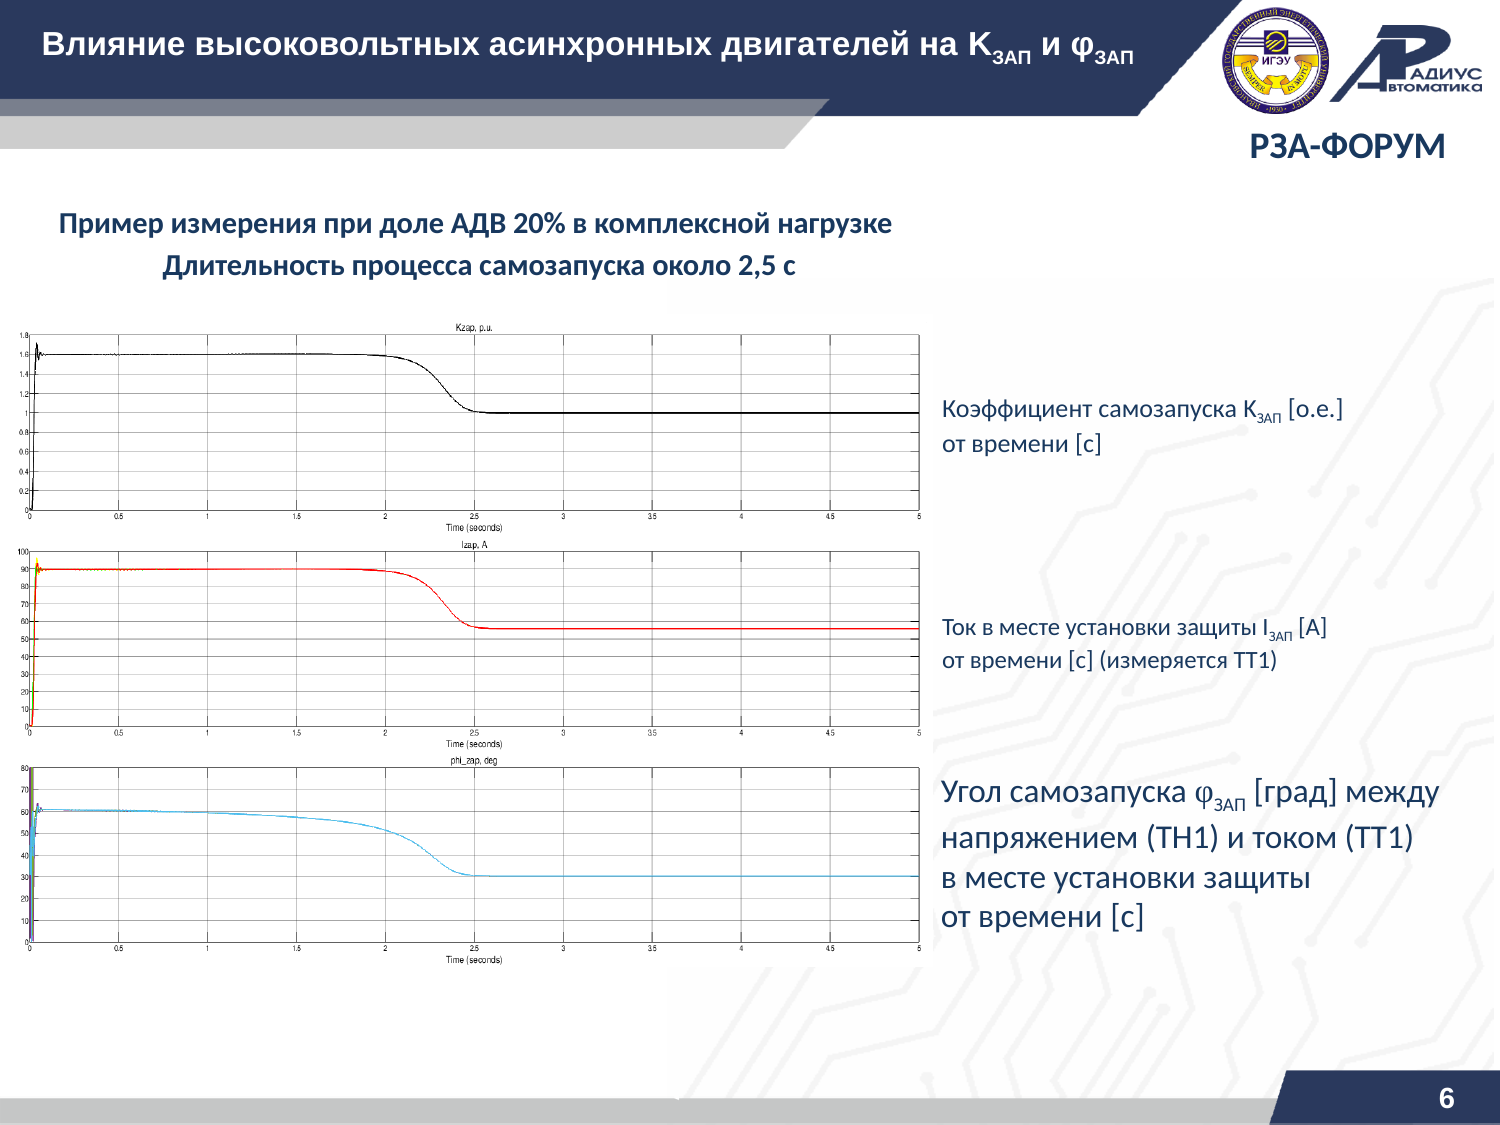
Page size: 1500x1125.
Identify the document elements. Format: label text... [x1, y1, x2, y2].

text_box РЗА-ФОРУМ [1234, 114, 1462, 174]
picture [0, 0, 1483, 150]
text_box Пример измерения при доле АДВ 20% в комплексной нагрузке Длительность процесса самозапуска около 2,5 с [16, 195, 943, 291]
picture [0, 278, 1500, 1125]
